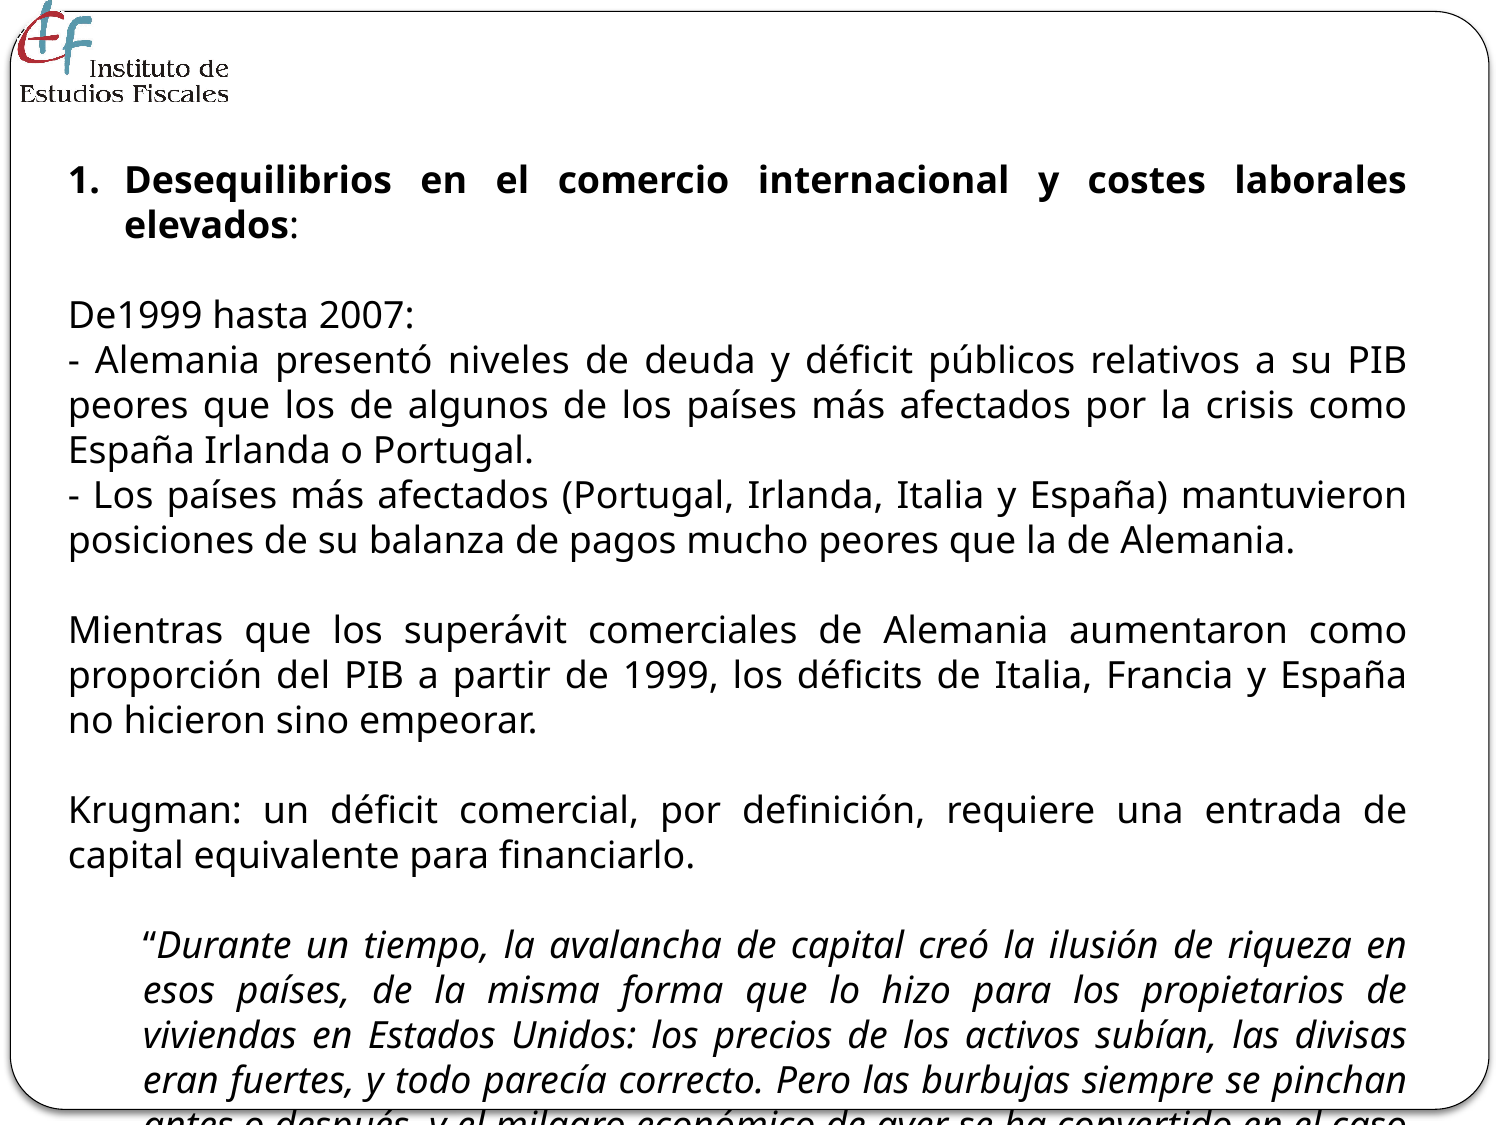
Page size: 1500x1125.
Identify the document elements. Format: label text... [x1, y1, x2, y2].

picture [17, 0, 228, 102]
text_box Desequilibrios en el comercio internacional y costes laborales elevados: De1999 hasta 2007: - Alemania presentó niveles de deuda y déficit públicos relativos a su PIB peores que los de algunos de los países más afectados por la crisis como España Irlanda o Portugal. - Los países más afectados (Portugal, Irlanda, Italia y España) mantuvieron posiciones de su balanza de pagos mucho peores que la de Alemania. Mientras que los superávit comerciales de Alemania aumentaron como proporción del PIB a partir de 1999, los déficits de Italia, Francia y España no hicieron sino empeorar. Krugman: un déficit comercial, por definición, requiere una entrada de capital equivalente para financiarlo. “Durante un tiempo, la avalancha de capital creó la ilusión de riqueza en esos países, de la misma forma que lo hizo para los propietarios de viviendas en Estados Unidos: los precios de los activos subían, las divisas eran fuertes, y todo parecía correcto. Pero las burbujas siempre se pinchan antes o después, y el milagro económico de ayer se ha convertido en el caso desesperado de hoy, naciones cuyos activos se han evaporado pero cuyas deudas se mantienen de modo muy real". [53, 148, 1424, 1125]
